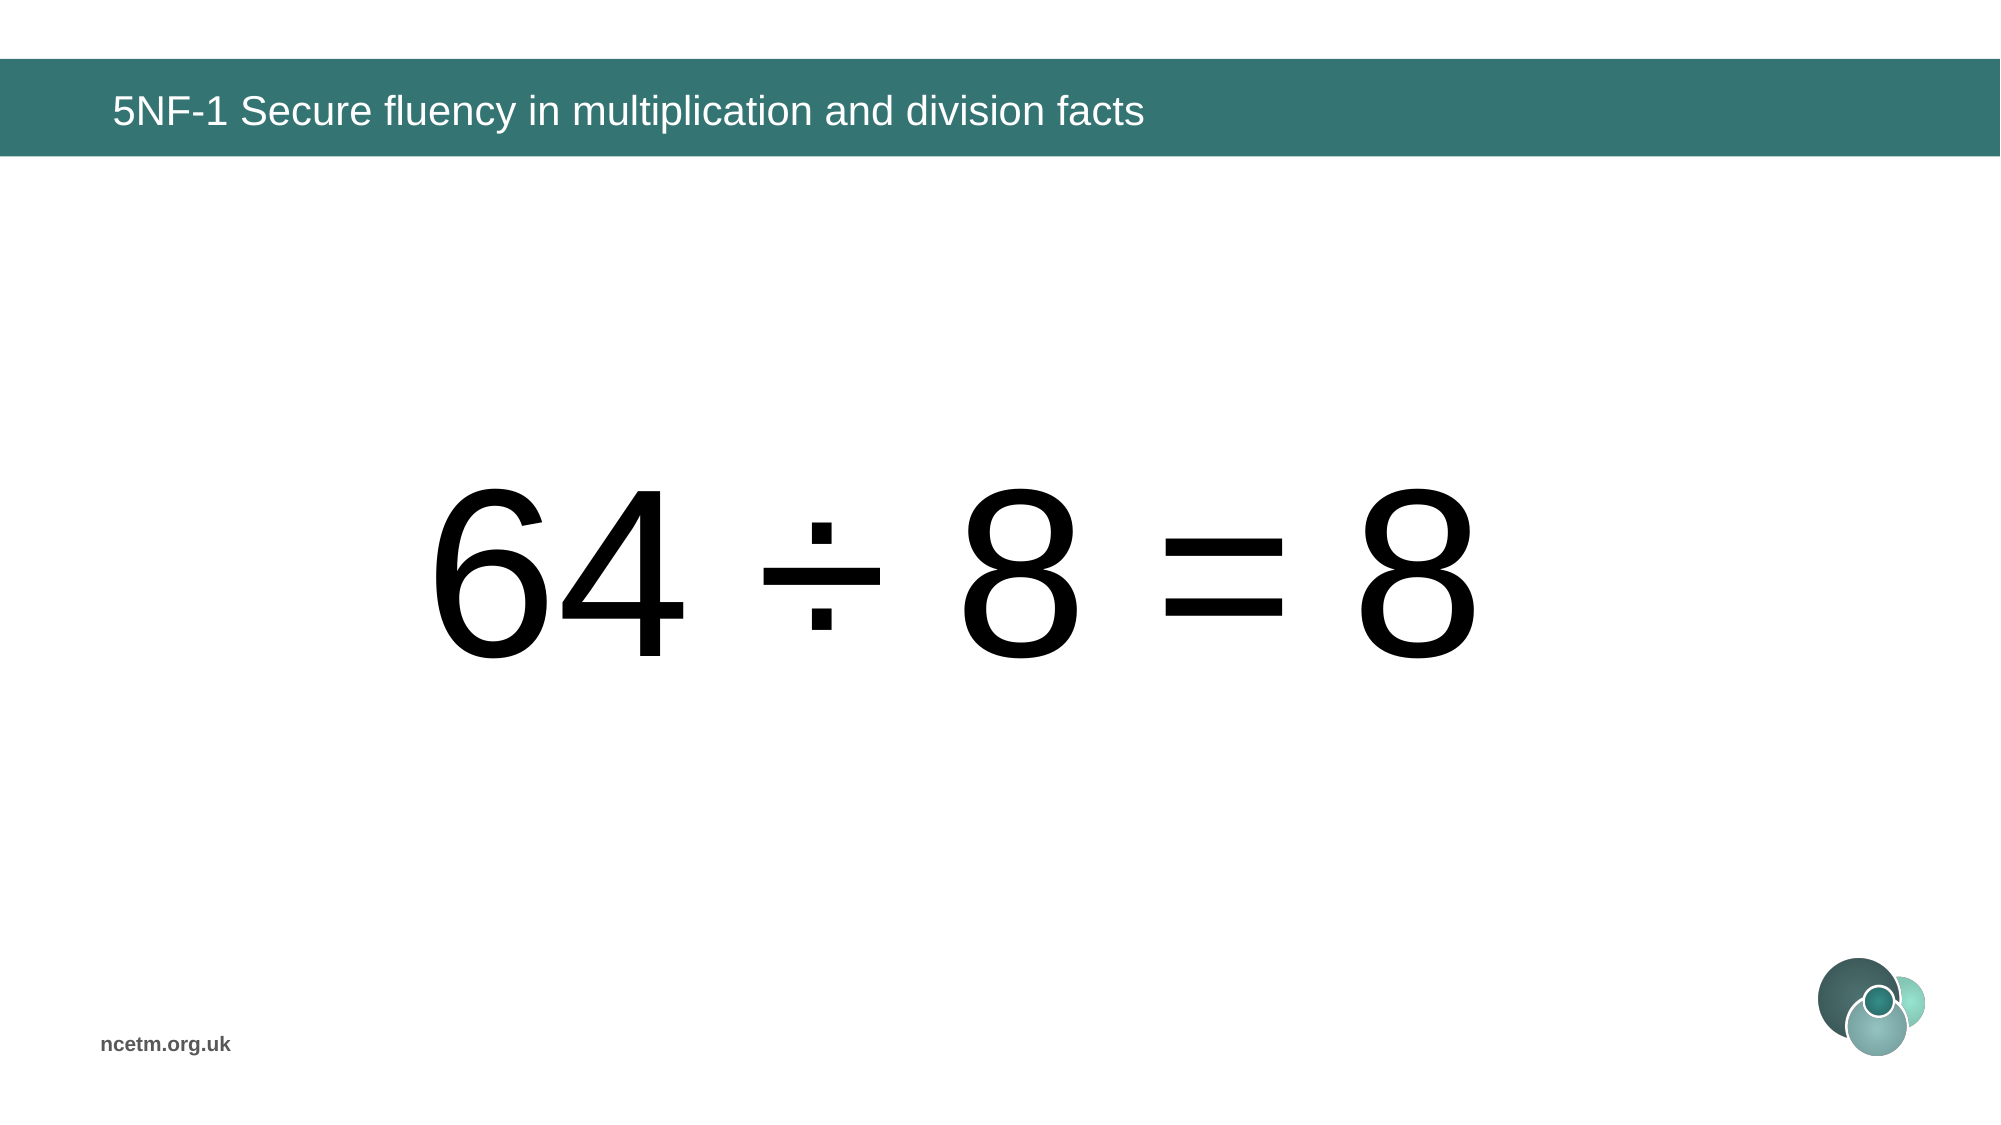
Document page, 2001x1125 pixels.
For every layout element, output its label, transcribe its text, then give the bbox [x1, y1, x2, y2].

title 5NF-1 Secure fluency in multiplication and division facts [97, 76, 1945, 147]
text_box 64 ÷ 8 = [409, 409, 1336, 712]
picture [1818, 958, 1925, 1056]
text_box 8 [1336, 409, 1500, 712]
